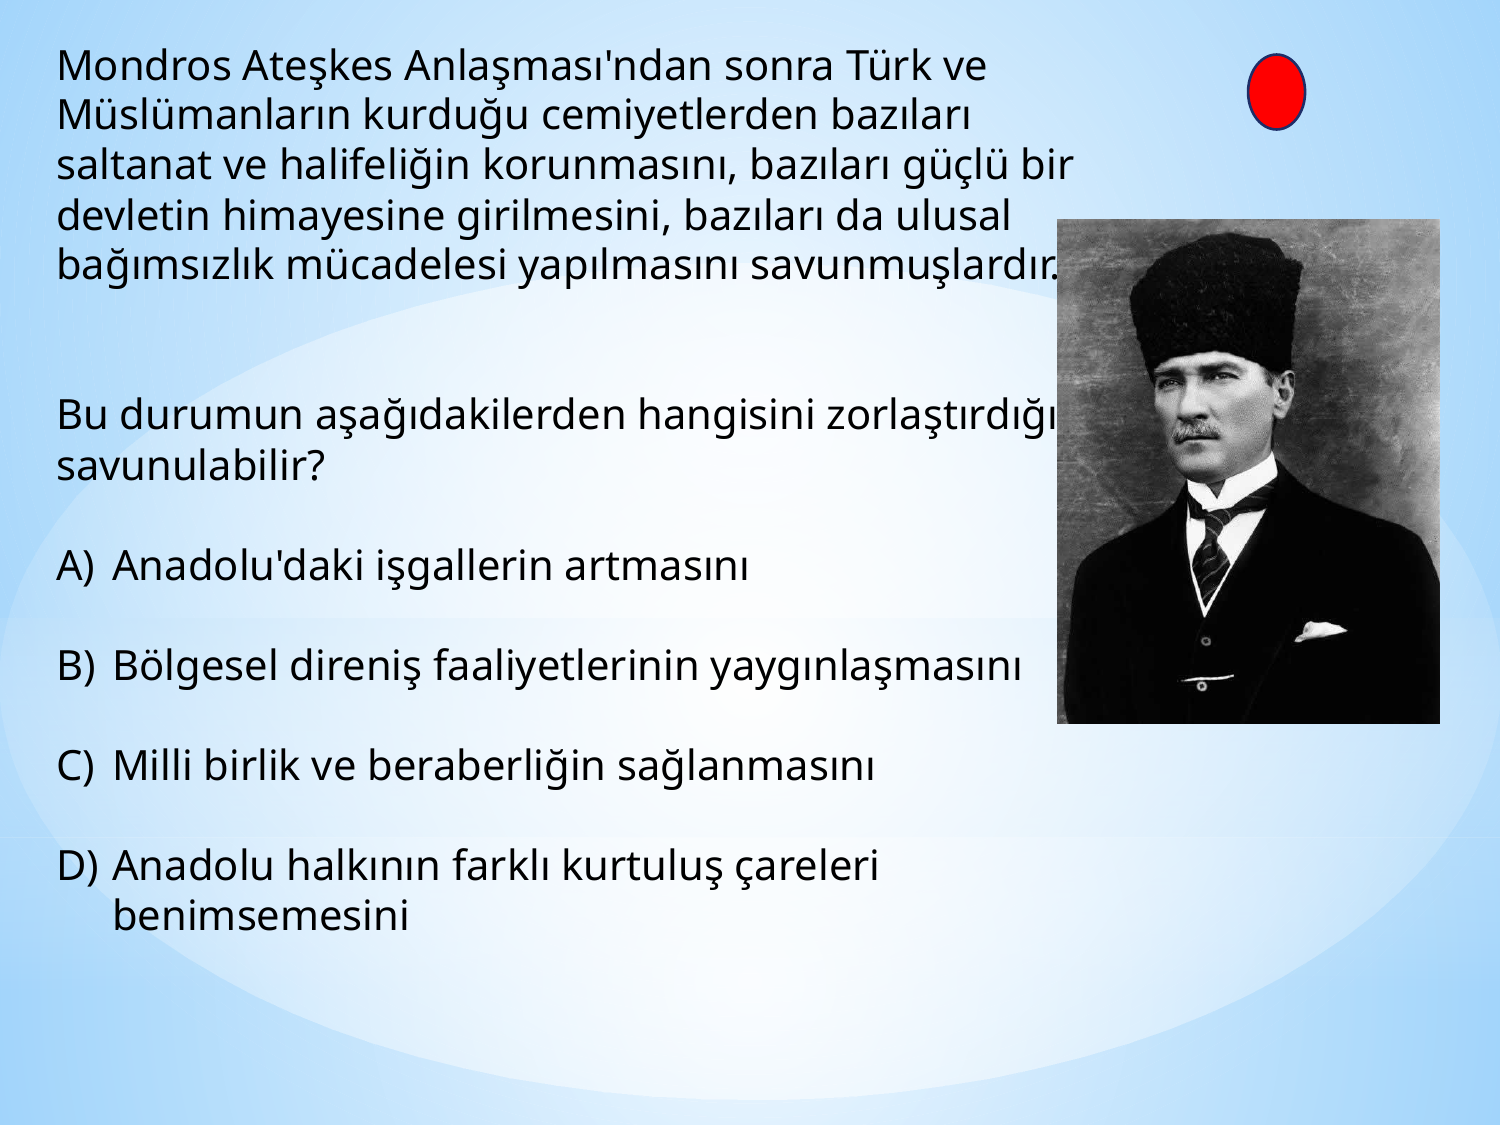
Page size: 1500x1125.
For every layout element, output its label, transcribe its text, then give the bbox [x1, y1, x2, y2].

text_box [1246, 53, 1307, 131]
text_box Mondros Ateşkes Anlaşması'ndan sonra Türk ve Müslümanların kurduğu cemiyetlerden bazıları saltanat ve halifeliğin korunmasını, bazıları güçlü bir devletin himayesine girilmesini, bazıları da ulusal bağımsızlık mücadelesi yapılmasını savunmuşlardır. Bu durumun aşağıdakilerden hangisini zorlaştırdığı savunulabilir? Anadolu'daki işgallerin artmasını Bölgesel direniş faaliyetlerinin yaygınlaşmasını Milli birlik ve beraberliğin sağlanmasını Anadolu halkının farklı kurtuluş çareleri benimsemesini [41, 30, 1125, 1046]
picture [1056, 219, 1440, 724]
